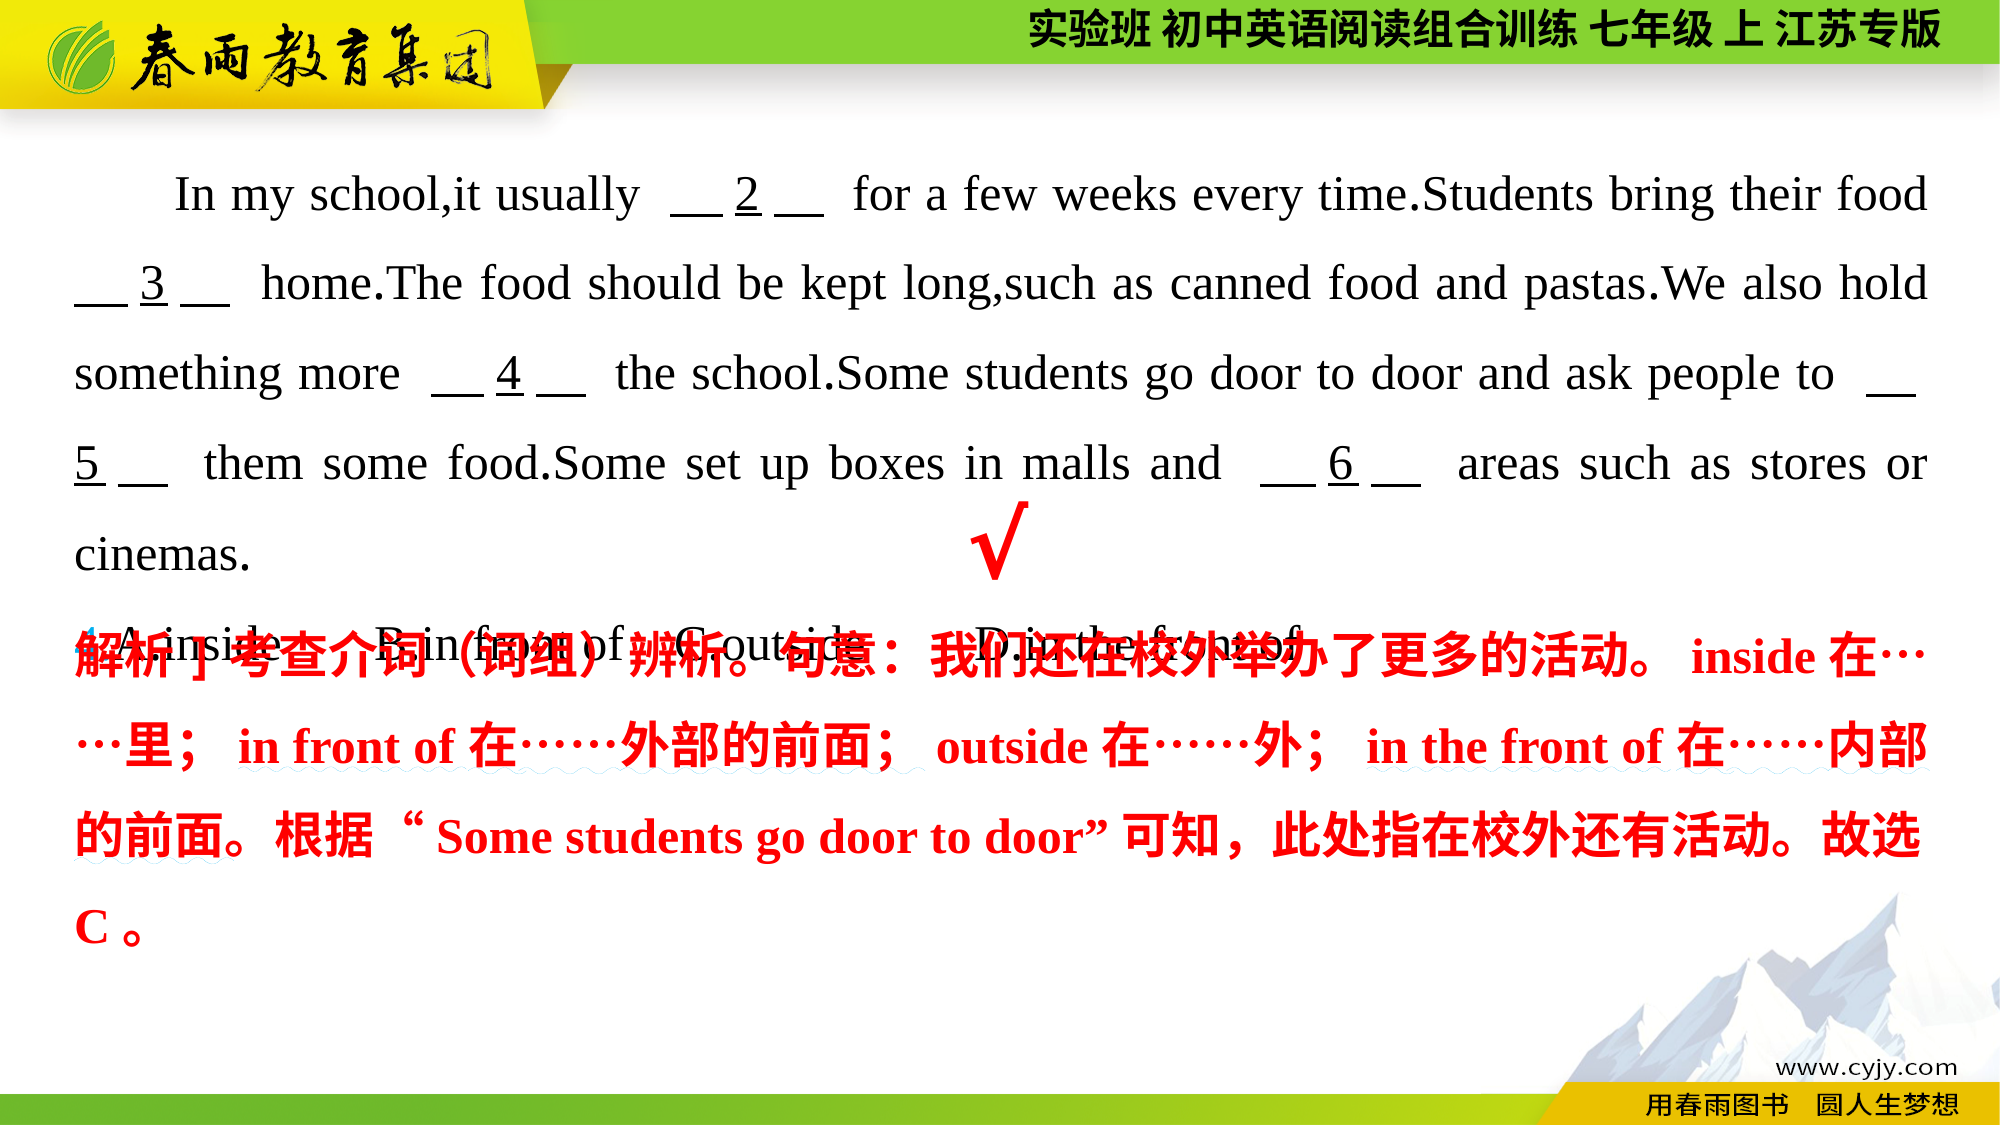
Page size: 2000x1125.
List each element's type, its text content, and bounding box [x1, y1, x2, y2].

picture [0, 0, 2000, 1125]
list In my school,it usually 2 for a few weeks every time.Students bring their food 3 home.The food should be kept long,such as canned food and pastas.We also hold something more 4 the school.Some students go door to door and ask people to 5 them some food.Some set up boxes in malls and 6 areas such as stores or cinemas. 4.A.inside B.in front of C.outside D.in the front of [59, 122, 1944, 586]
text_box 解析]考查介词（词组）辨析。句意：我们还在校外举办了更多的活动。inside在……里；in front of在……外部的前面；outside在……外；in the front of在……内部的前面。根据“Some students go door to door”可知，此处指在校外还有活动。故选C。 [59, 586, 1944, 962]
